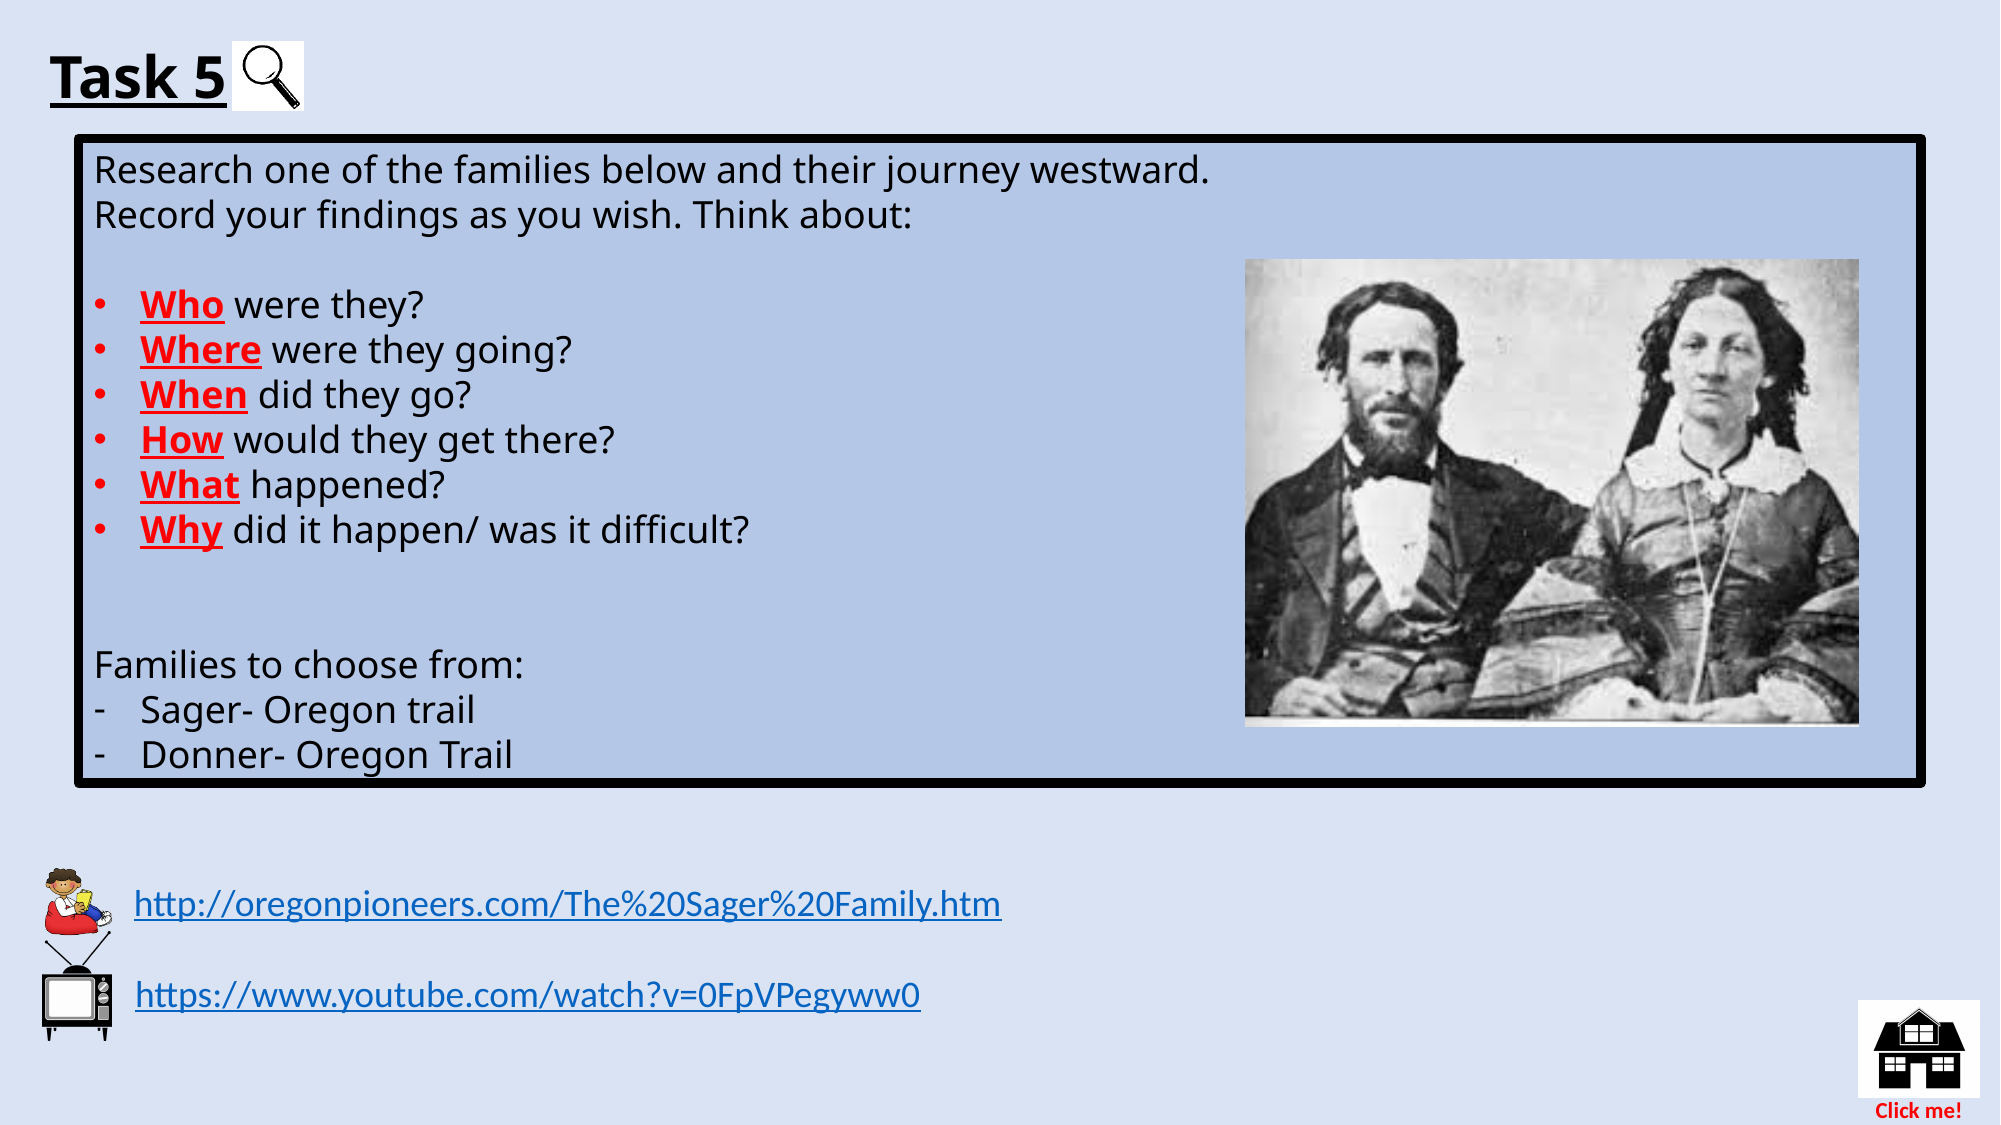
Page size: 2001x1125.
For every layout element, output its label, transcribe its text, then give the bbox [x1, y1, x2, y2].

text_box http://oregonpioneers.com/The%20Sager%20Family.htm [119, 871, 1018, 932]
text_box Task 5 [34, 33, 502, 118]
text_box Research one of the families below and their journey westward. Record your findings as you wish. Think about: Who were they? Where were they going? When did they go? How would they get there? What happened? Why did it happen/ was it difficult? Families to choose from: Sager- Oregon trail Donner- Oregon Trail [78, 138, 1922, 784]
picture [232, 41, 304, 111]
picture [1858, 1000, 1980, 1098]
picture [1245, 259, 1859, 727]
picture [41, 866, 116, 1041]
text_box Click me! [1858, 1098, 1980, 1125]
text_box https://www.youtube.com/watch?v=0FpVPegyww0 [120, 962, 936, 1023]
